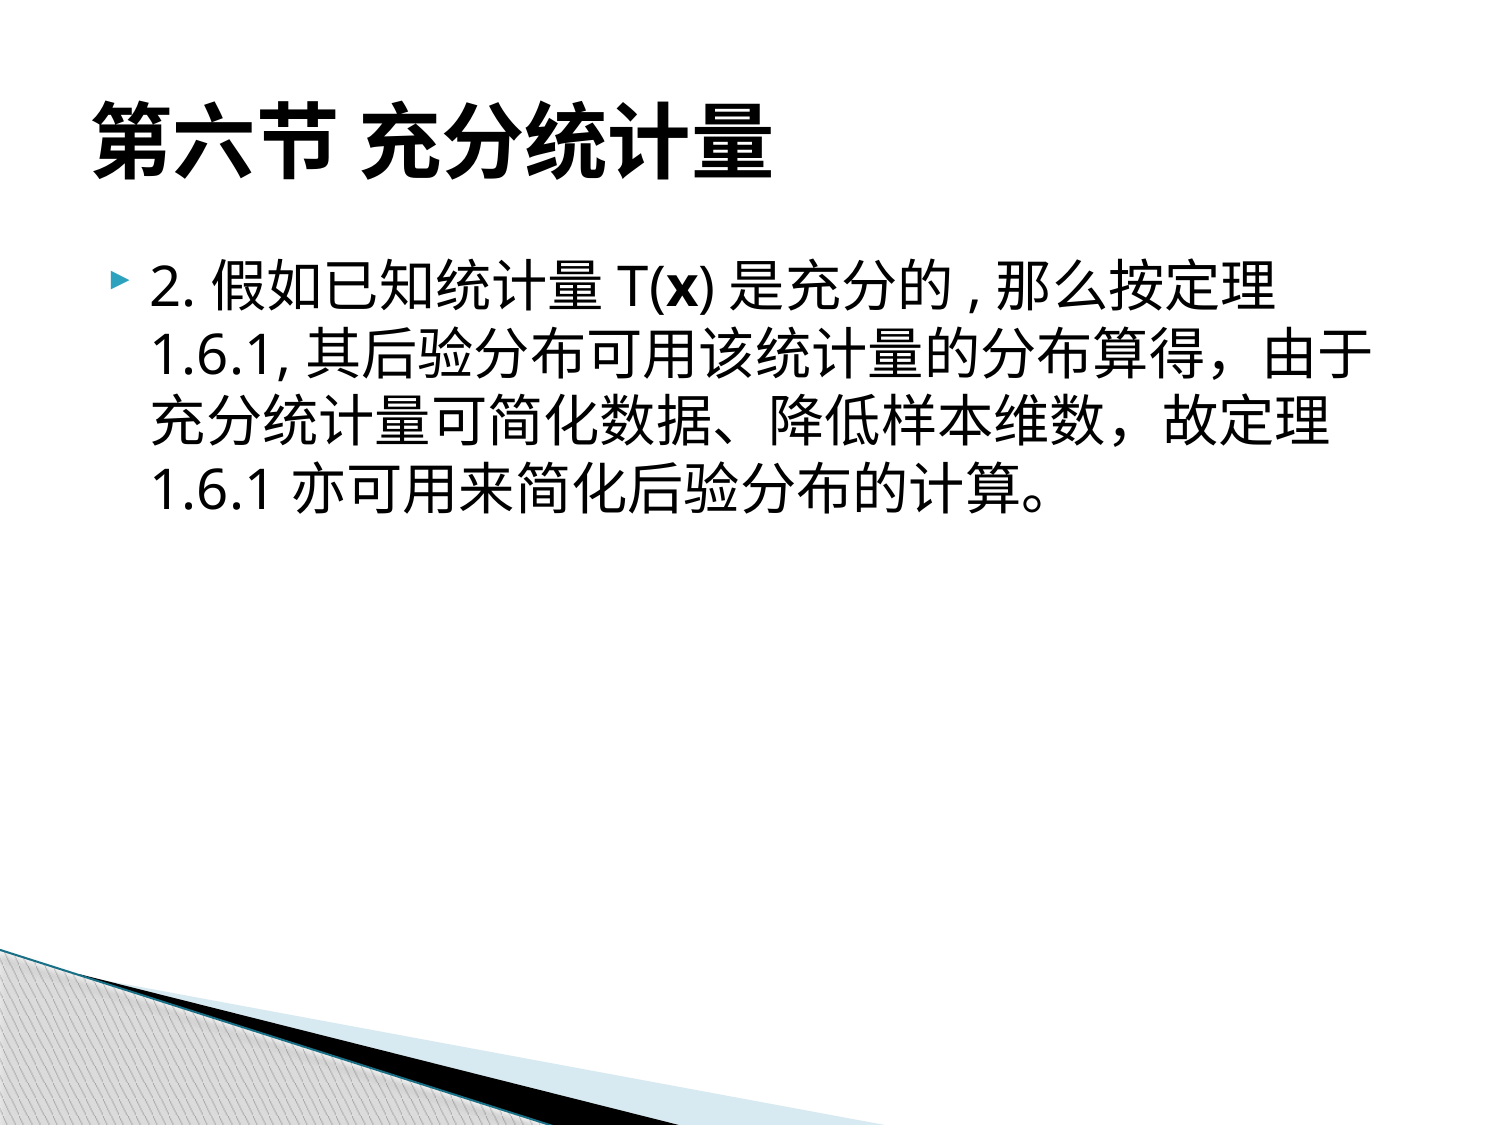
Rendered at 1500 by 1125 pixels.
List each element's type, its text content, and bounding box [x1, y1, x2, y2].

title 第六节 充分统计量 [75, 45, 1425, 233]
list 2.假如已知统计量T(x)是充分的,那么按定理1.6.1,其后验分布可用该统计量的分布算得，由于充分统计量可简化数据、降低样本维数，故定理1.6.1亦可用来简化后验分布的计算。 [75, 243, 1425, 986]
